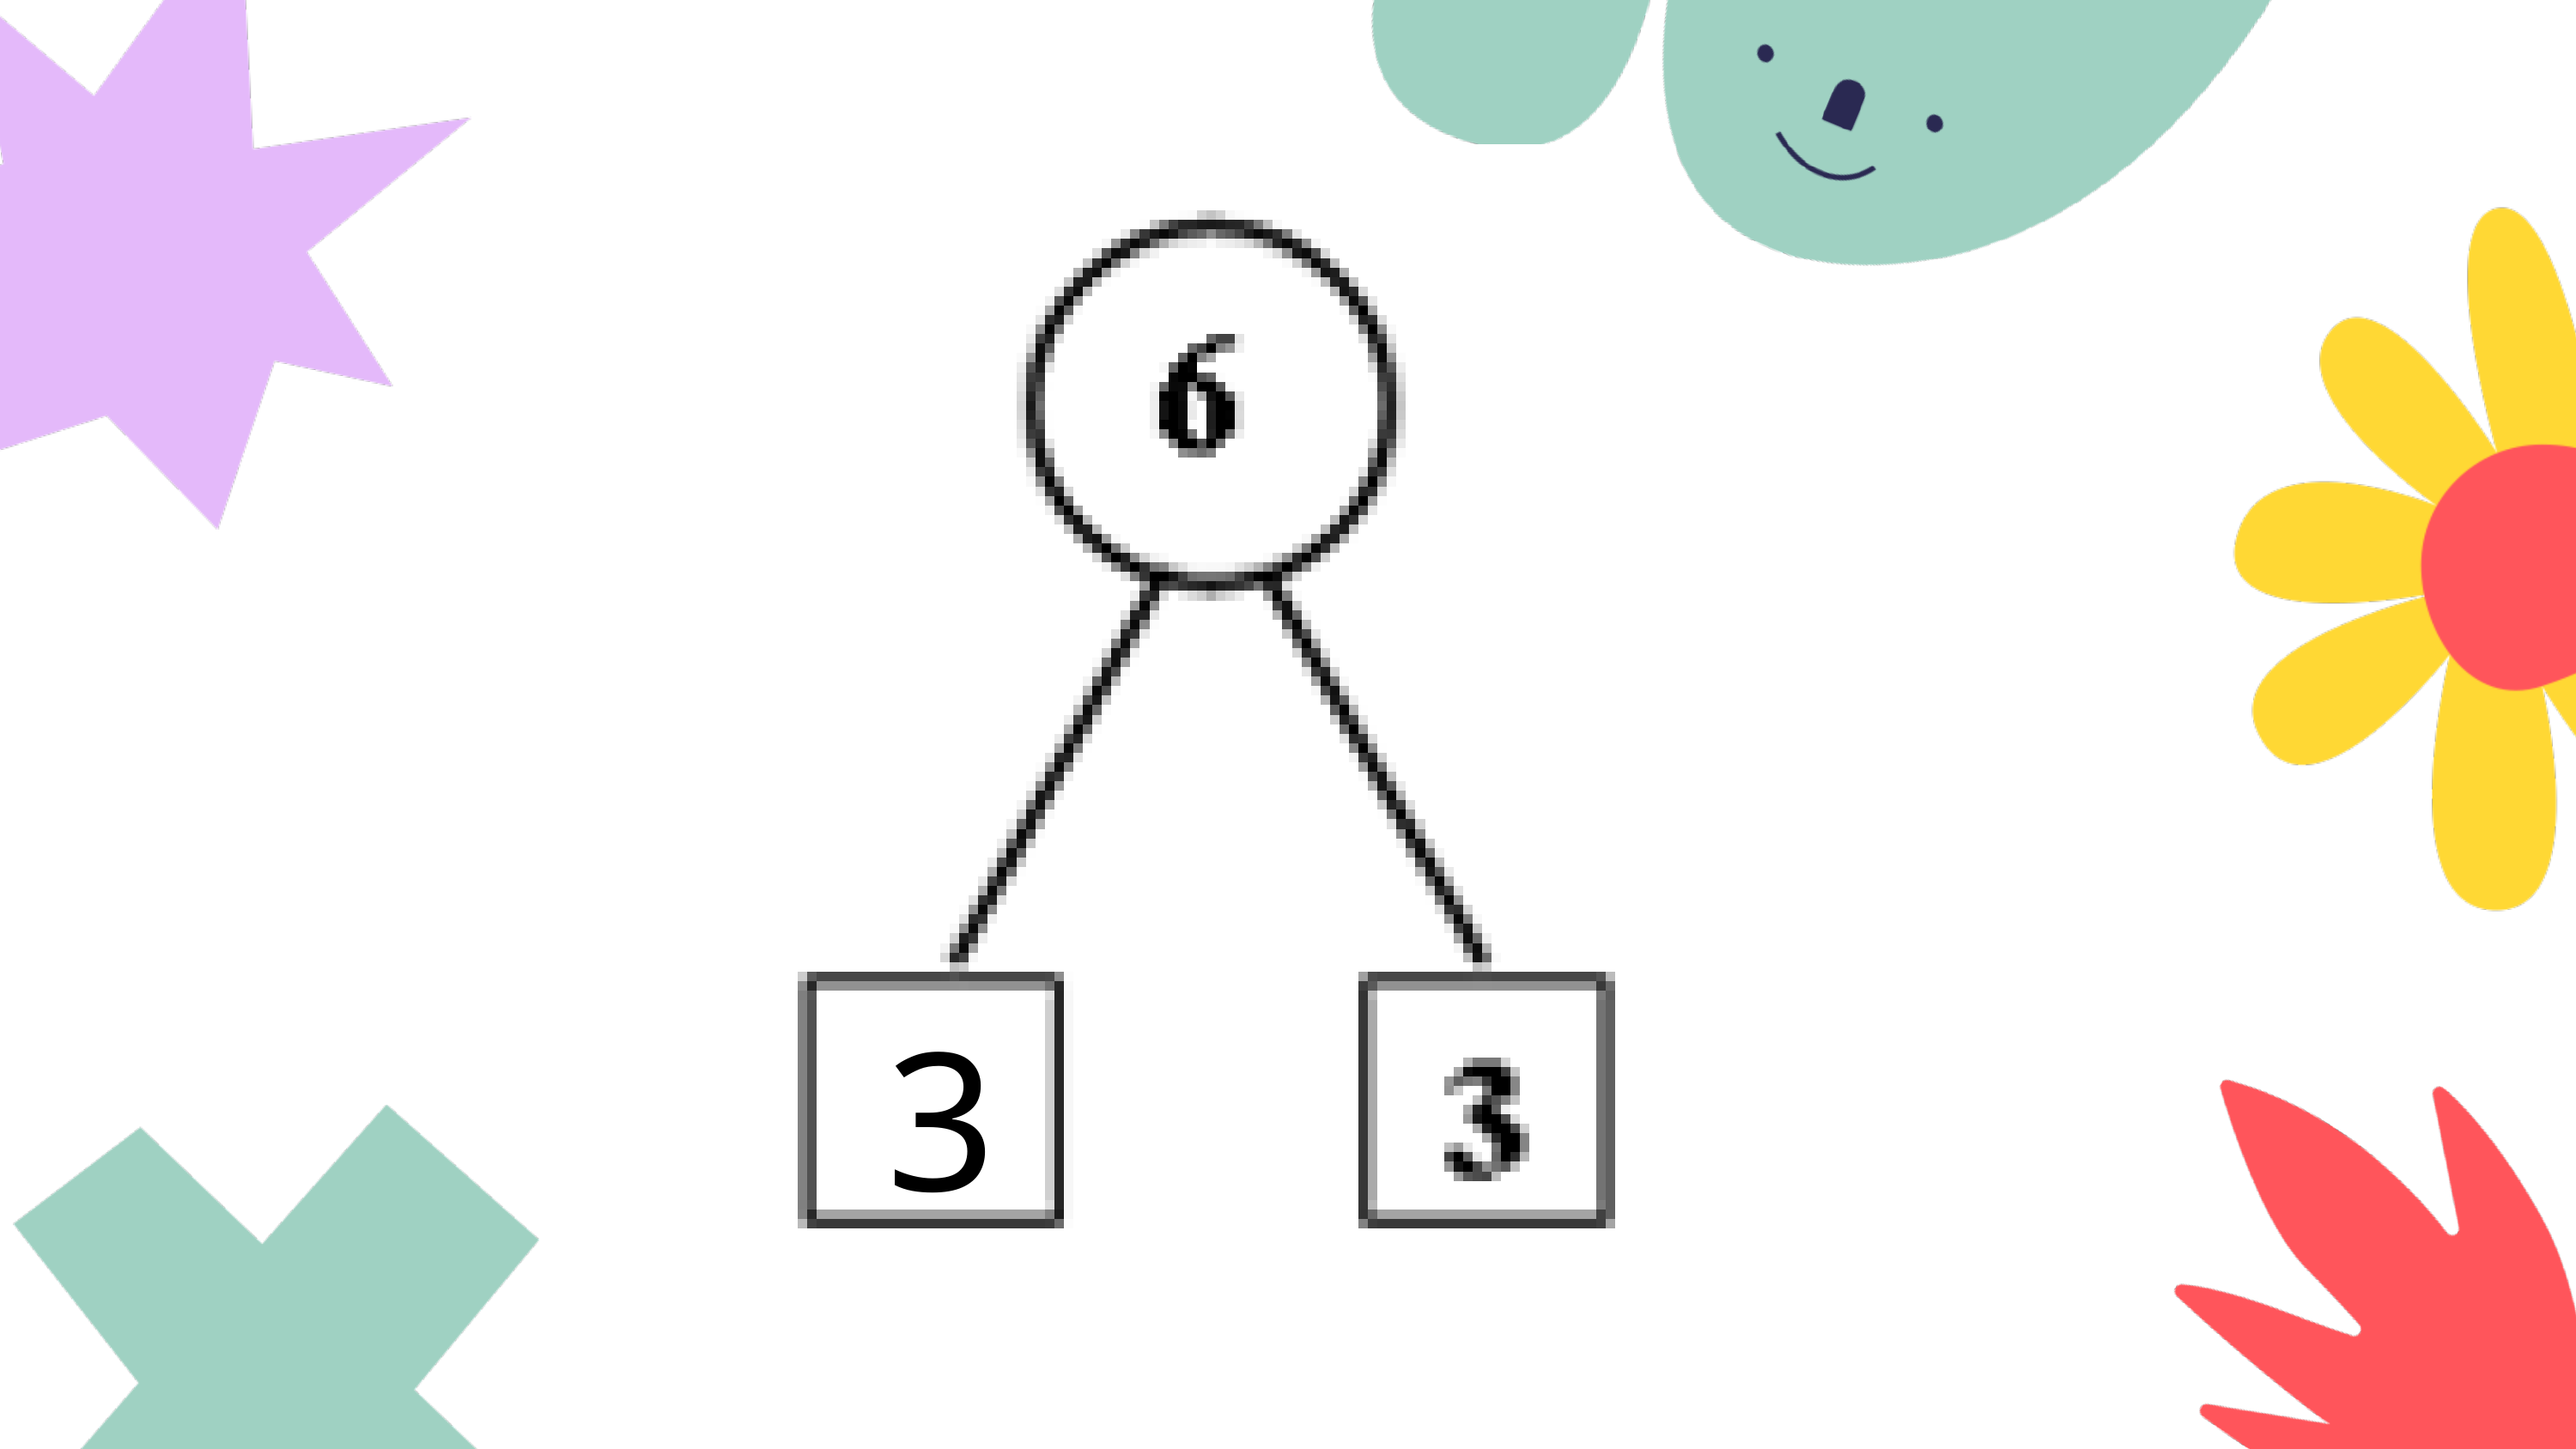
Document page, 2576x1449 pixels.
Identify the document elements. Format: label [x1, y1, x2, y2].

picture [2062, 985, 2576, 1449]
picture [0, 0, 471, 530]
picture [733, 0, 2576, 1391]
picture [0, 1105, 589, 1449]
